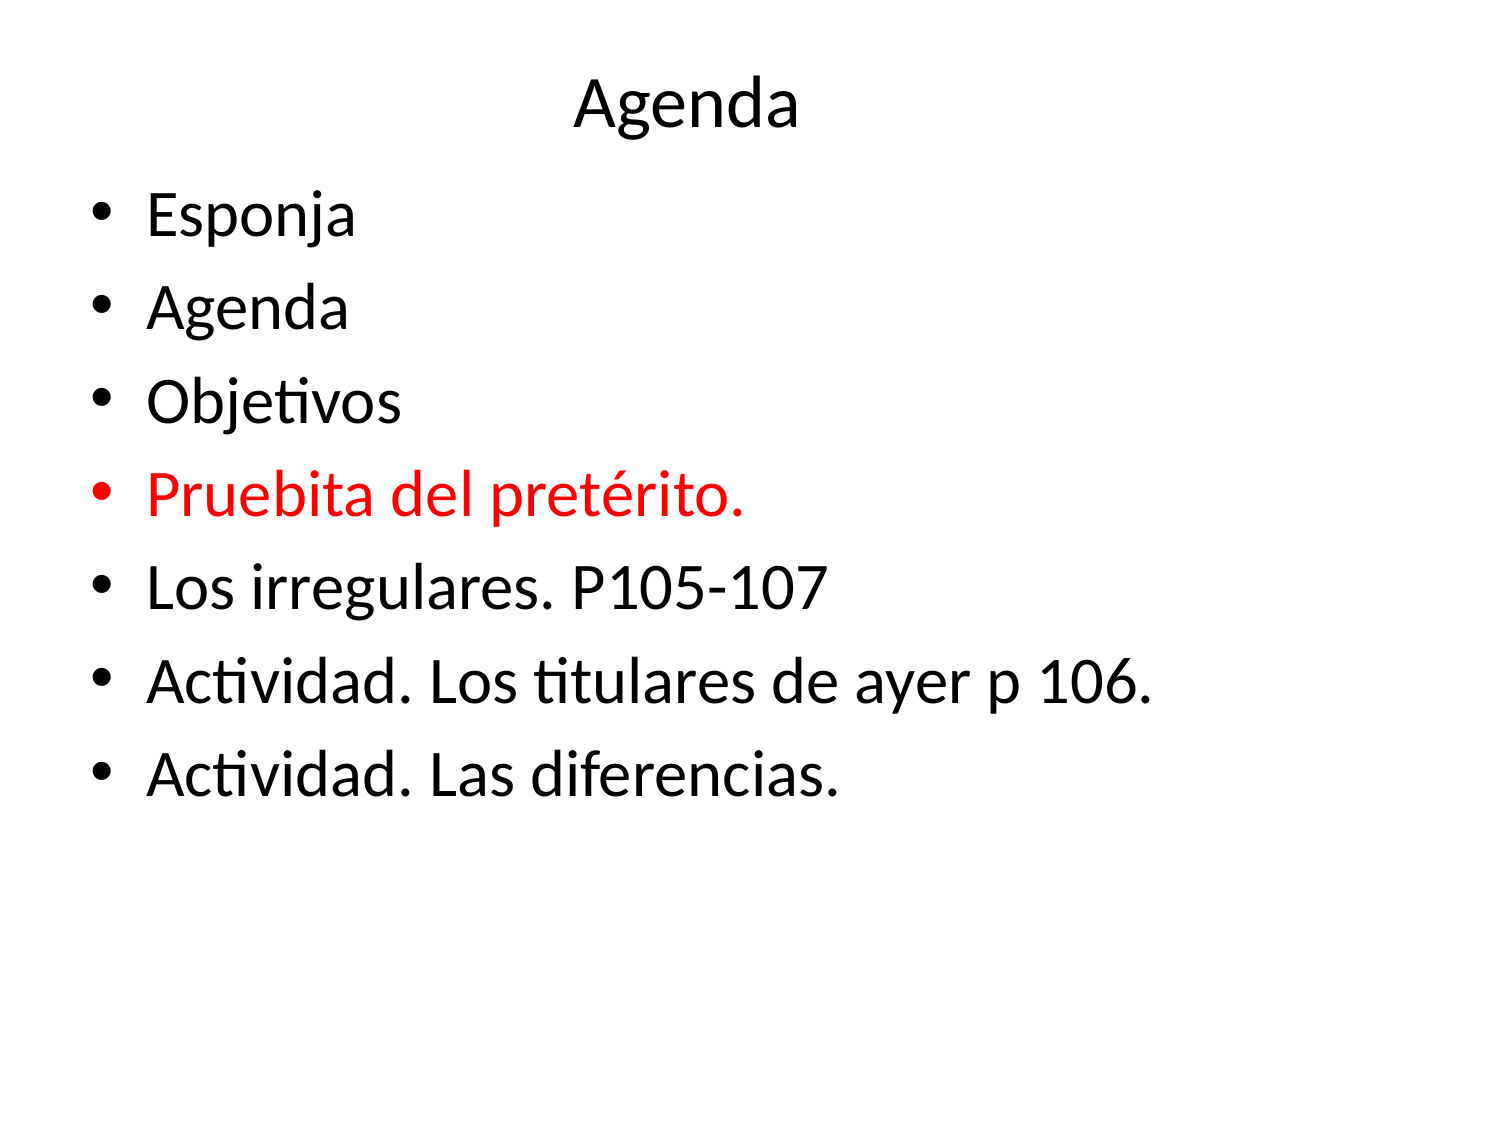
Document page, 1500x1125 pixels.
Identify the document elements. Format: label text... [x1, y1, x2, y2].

title Agenda [75, 45, 1300, 150]
list Esponja Agenda Objetivos Pruebita del pretérito. Los irregulares. P105-107 Actividad. Los titulares de ayer p 106. Actividad. Las diferencias. [75, 162, 1300, 1062]
